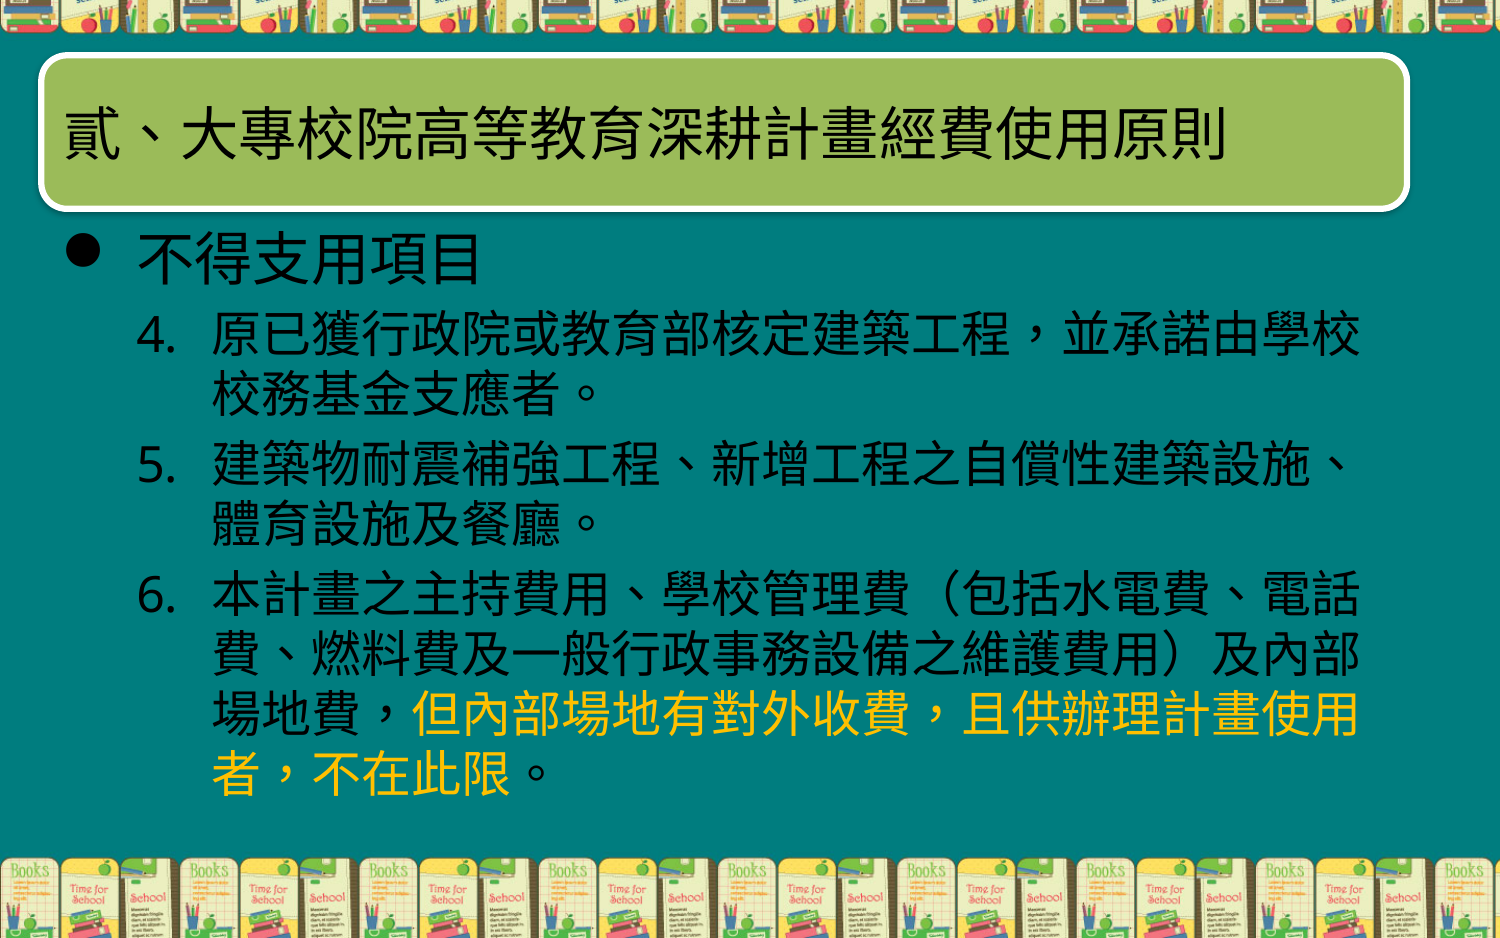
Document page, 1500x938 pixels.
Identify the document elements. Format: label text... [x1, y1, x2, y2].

subtitle 不得支用項目 原已獲行政院或教育部核定建築工程，並承諾由學校校務基金支應者。 建築物耐震補強工程、新增工程之自償性建築設施、體育設施及餐廳。 本計畫之主持費用、學校管理費（包括水電費、電話費、燃料費及一般行政事務設備之維護費用）及內部場地費，但內部場地有對外收費，且供辦理計畫使用者，不在此限。 [46, 214, 1393, 835]
text_box 貳、大專校院高等教育深耕計畫經費使用原則 [38, 52, 1411, 212]
picture [0, 0, 1500, 938]
